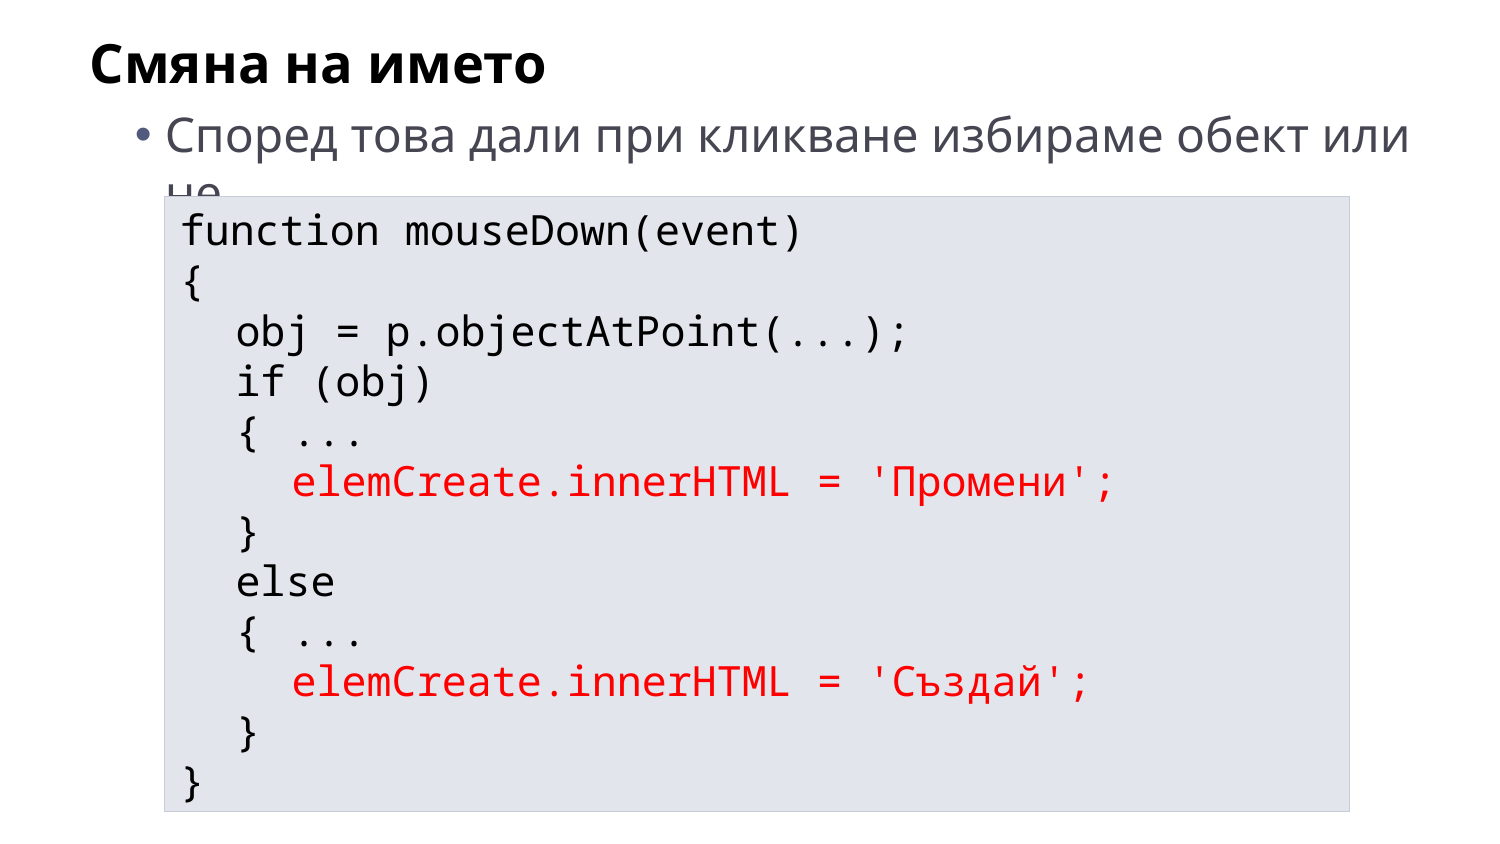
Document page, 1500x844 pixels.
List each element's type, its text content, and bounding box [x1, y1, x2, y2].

text_box function mouseDown(event) { obj = p.objectAtPoint(...); if (obj) { ... elemCreate.innerHTML = 'Промени'; } else { ... elemCreate.innerHTML = 'Създай'; } } [164, 196, 1350, 812]
list Смяна на името Според това дали при кликване избираме обект или не [75, 21, 1475, 835]
